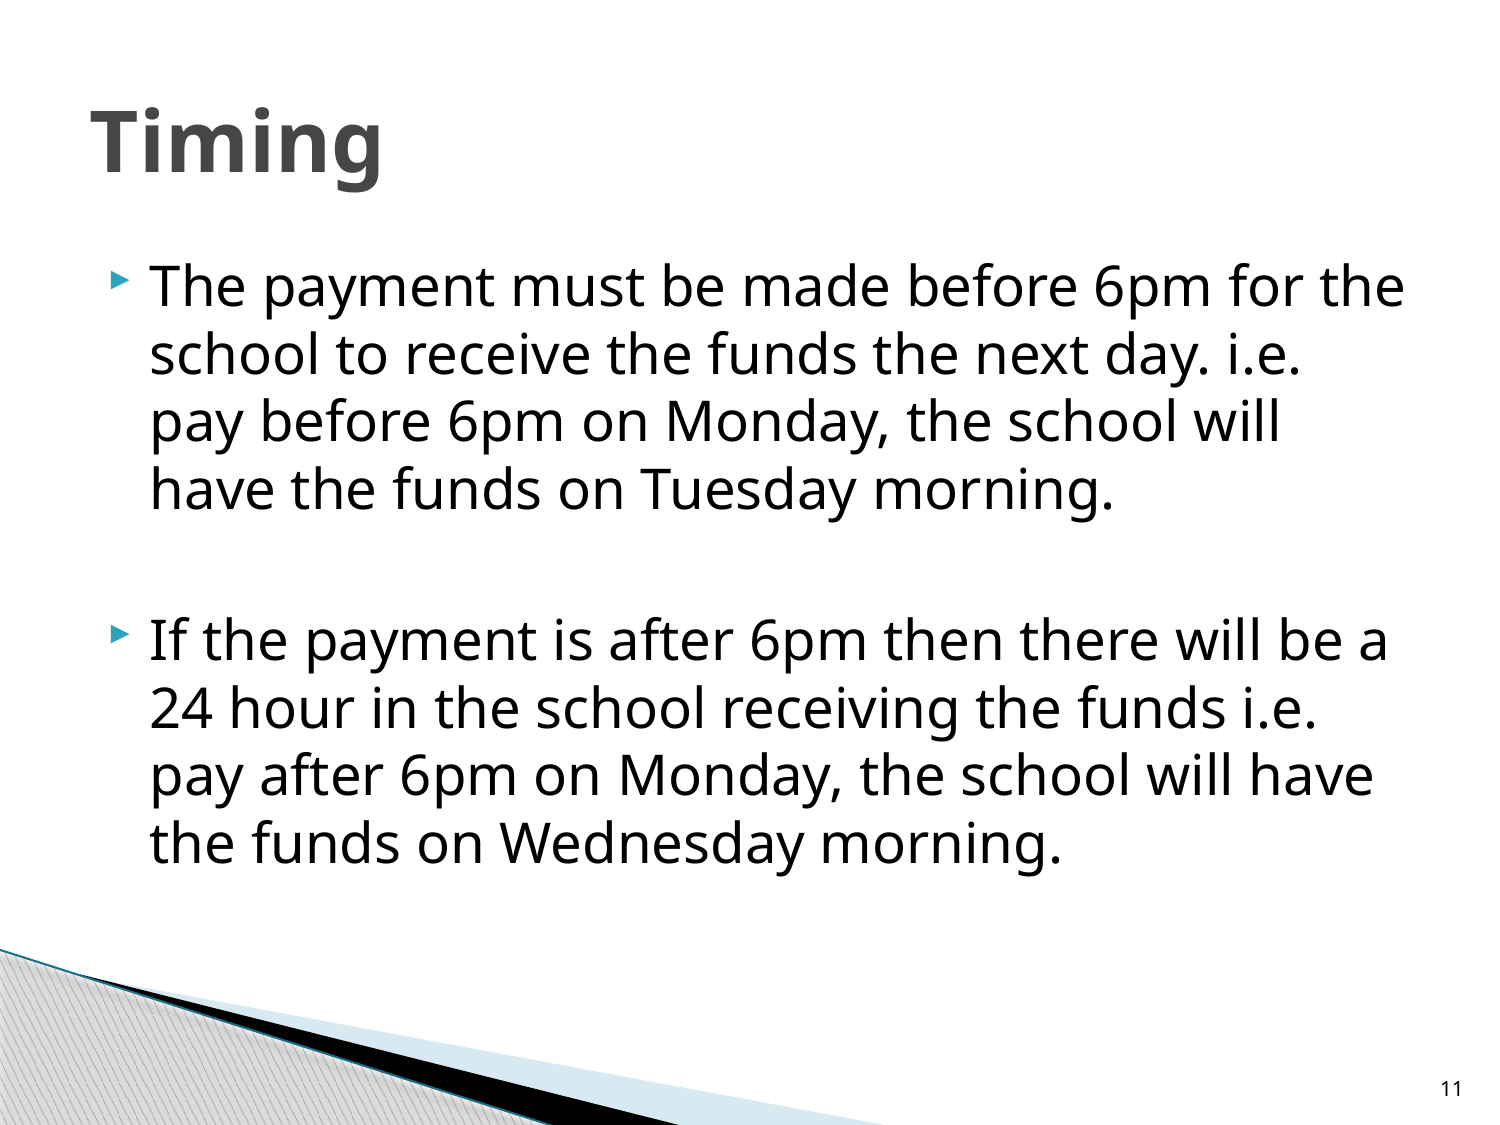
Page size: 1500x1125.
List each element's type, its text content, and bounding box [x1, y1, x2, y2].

title Timing [75, 45, 1425, 233]
list The payment must be made before 6pm for the school to receive the funds the next day. i.e. pay before 6pm on Monday, the school will have the funds on Tuesday morning. If the payment is after 6pm then there will be a 24 hour in the school receiving the funds i.e. pay after 6pm on Monday, the school will have the funds on Wednesday morning. [75, 243, 1425, 986]
slide_number 11 [1418, 1051, 1479, 1112]
